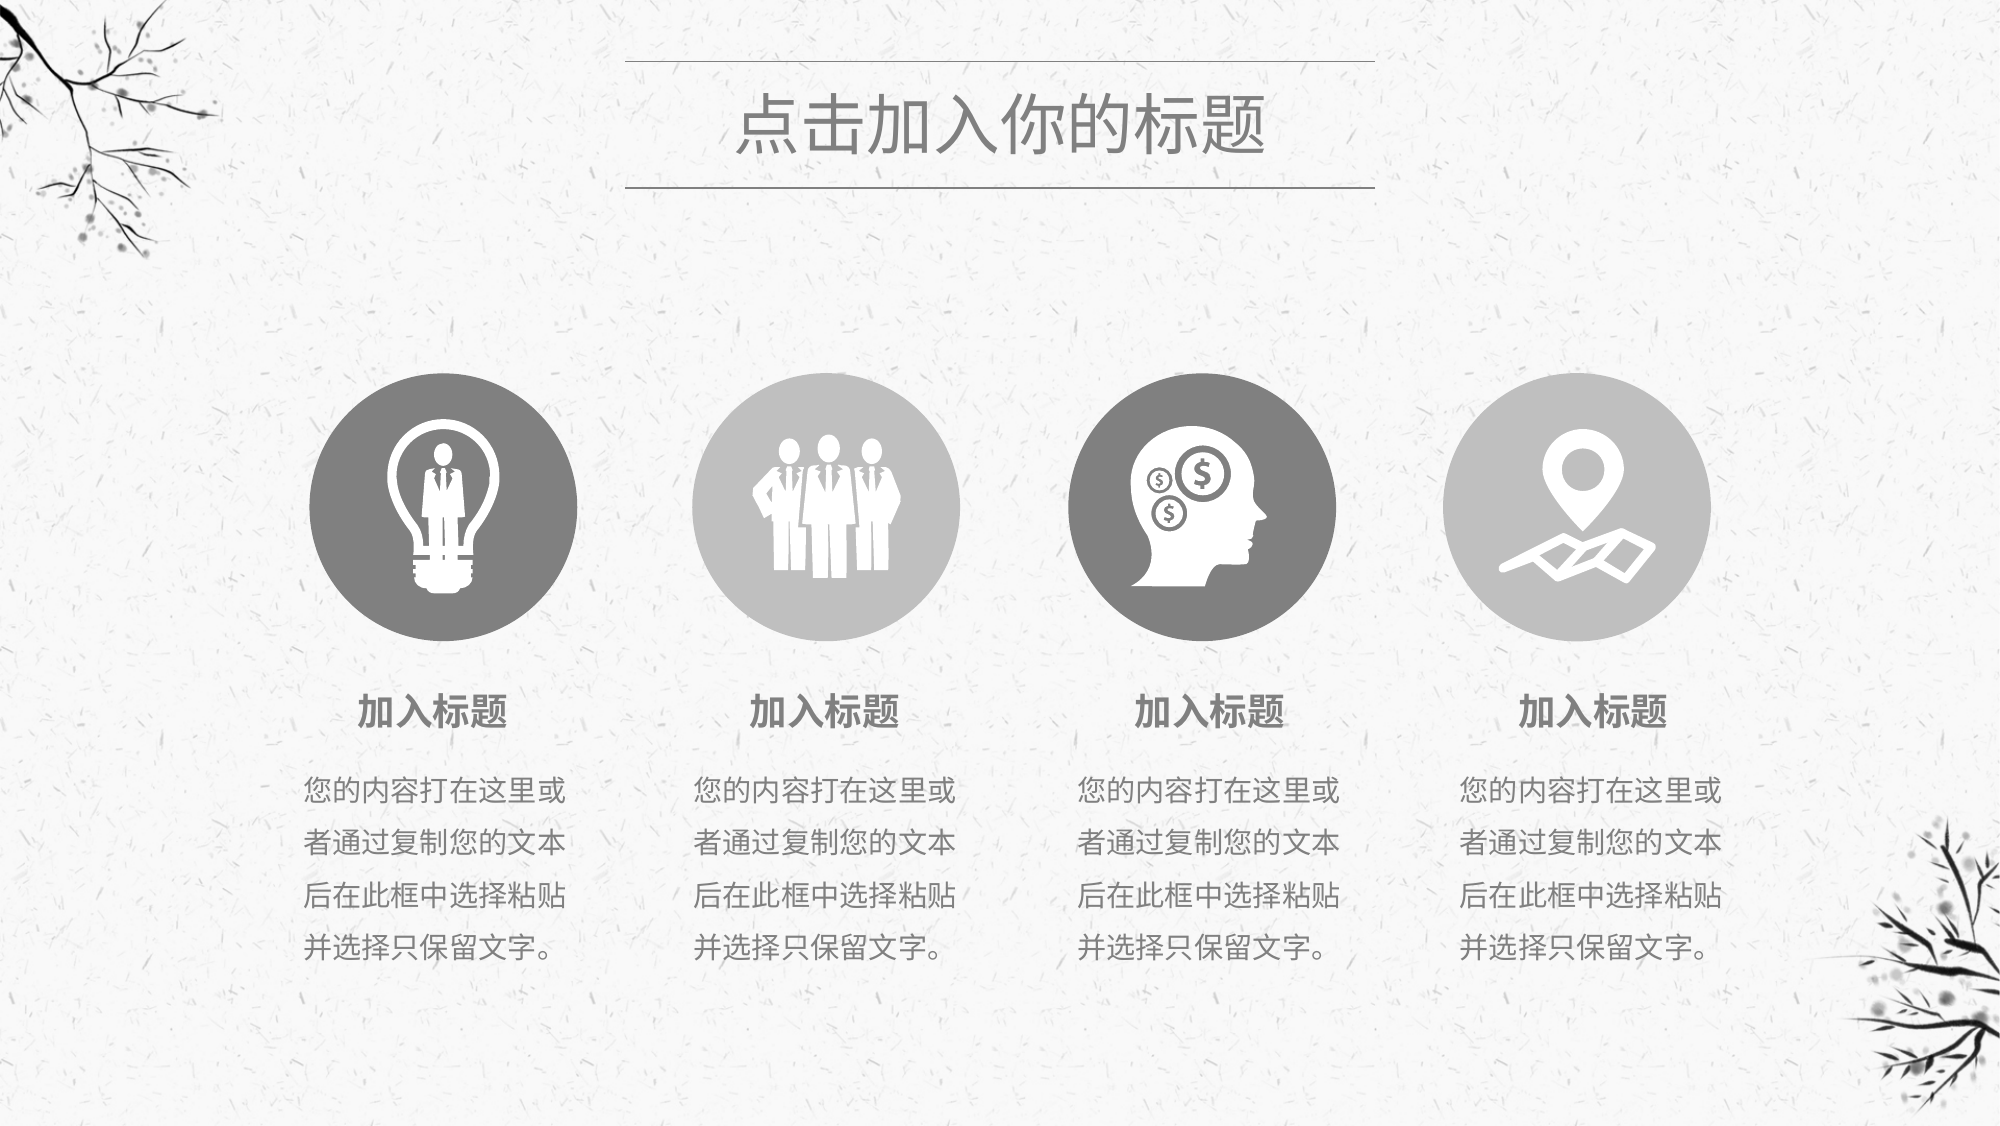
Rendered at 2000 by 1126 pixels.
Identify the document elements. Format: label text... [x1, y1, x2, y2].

text_box 您的内容打在这里或者通过复制您的文本后在此框中选择粘贴并选择只保留文字。 [676, 747, 974, 972]
text_box 加入标题 [343, 680, 562, 741]
text_box 您的内容打在这里或者通过复制您的文本后在此框中选择粘贴并选择只保留文字。 [1443, 747, 1740, 972]
text_box [1440, 370, 1713, 644]
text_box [625, 61, 1376, 189]
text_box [1497, 428, 1656, 584]
text_box 加入标题 [1119, 680, 1339, 741]
picture [0, 0, 2000, 1126]
text_box [307, 371, 580, 644]
text_box [1066, 371, 1339, 644]
text_box 您的内容打在这里或者通过复制您的文本后在此框中选择粘贴并选择只保留文字。 [286, 747, 583, 972]
text_box [690, 371, 963, 644]
text_box 加入标题 [1503, 680, 1722, 741]
text_box [1130, 426, 1267, 587]
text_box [387, 418, 500, 594]
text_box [751, 434, 901, 579]
text_box 您的内容打在这里或者通过复制您的文本后在此框中选择粘贴并选择只保留文字。 [1060, 747, 1358, 972]
text_box 加入标题 [734, 680, 954, 741]
